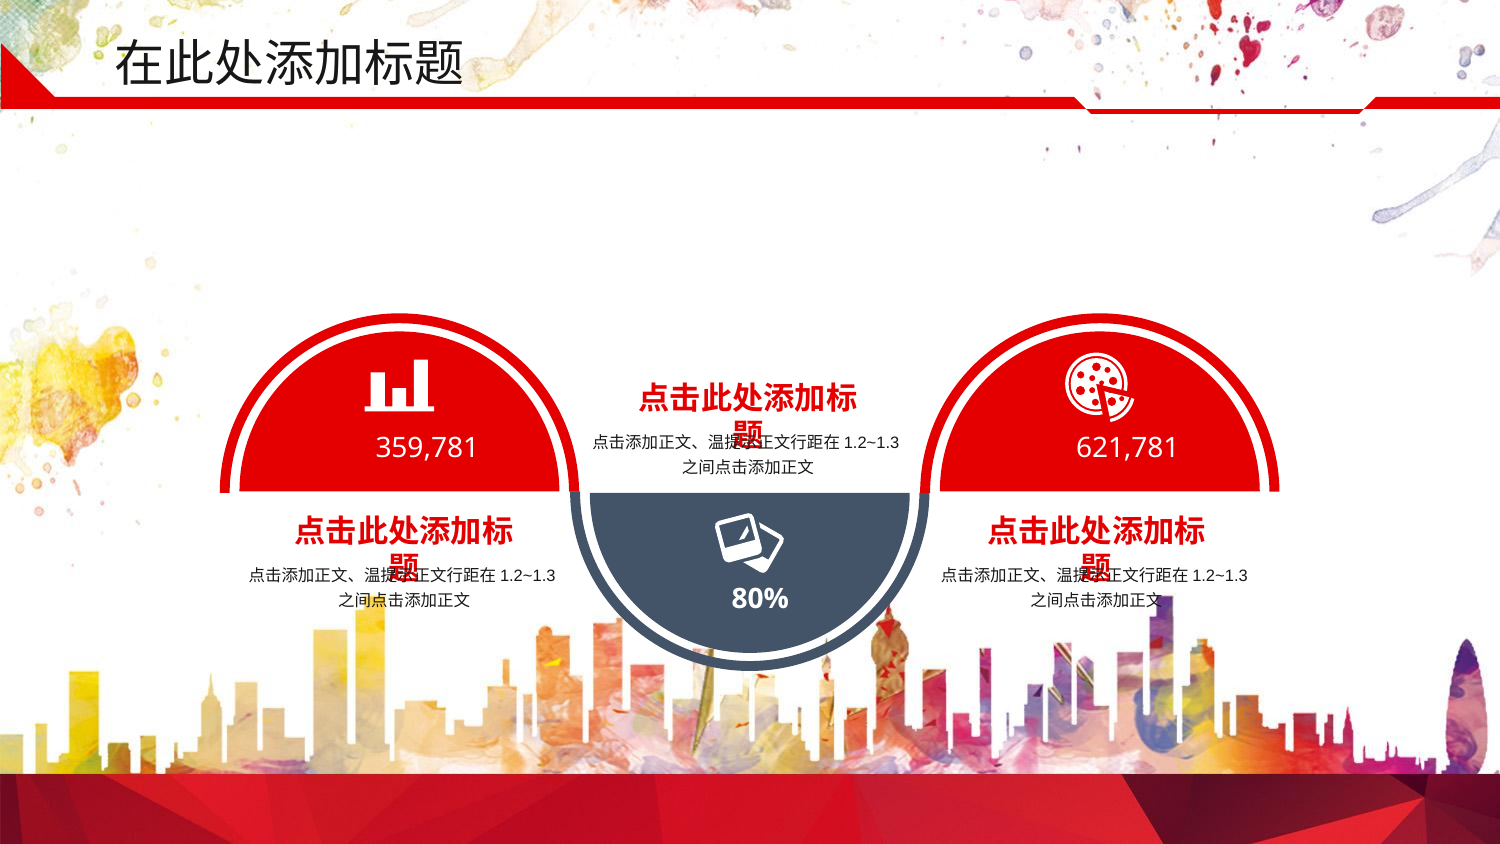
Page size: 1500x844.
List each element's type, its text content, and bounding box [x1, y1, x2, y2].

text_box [920, 313, 1280, 673]
text_box 在此处添加标题 [99, 24, 480, 99]
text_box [570, 311, 930, 672]
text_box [1065, 352, 1135, 423]
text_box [219, 313, 580, 673]
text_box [714, 513, 785, 573]
picture [0, 109, 1500, 844]
picture [0, 0, 1500, 109]
